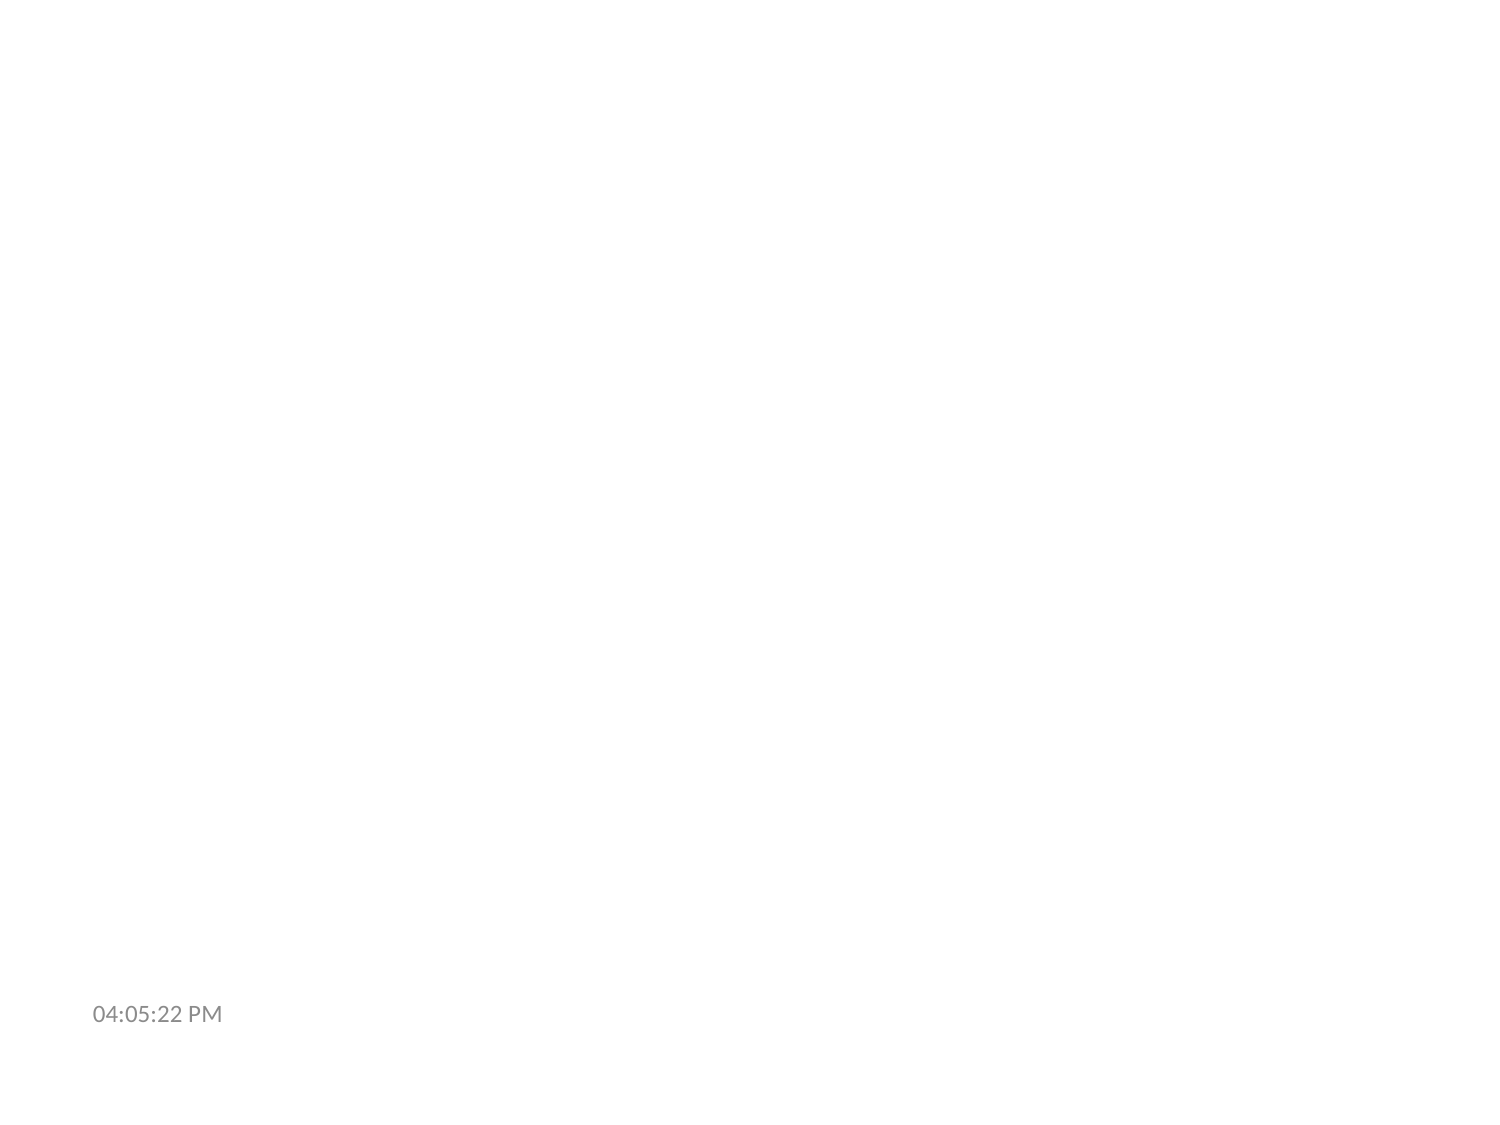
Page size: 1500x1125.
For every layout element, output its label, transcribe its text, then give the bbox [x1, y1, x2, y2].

text_box 3:35:09 PM [77, 982, 428, 1043]
